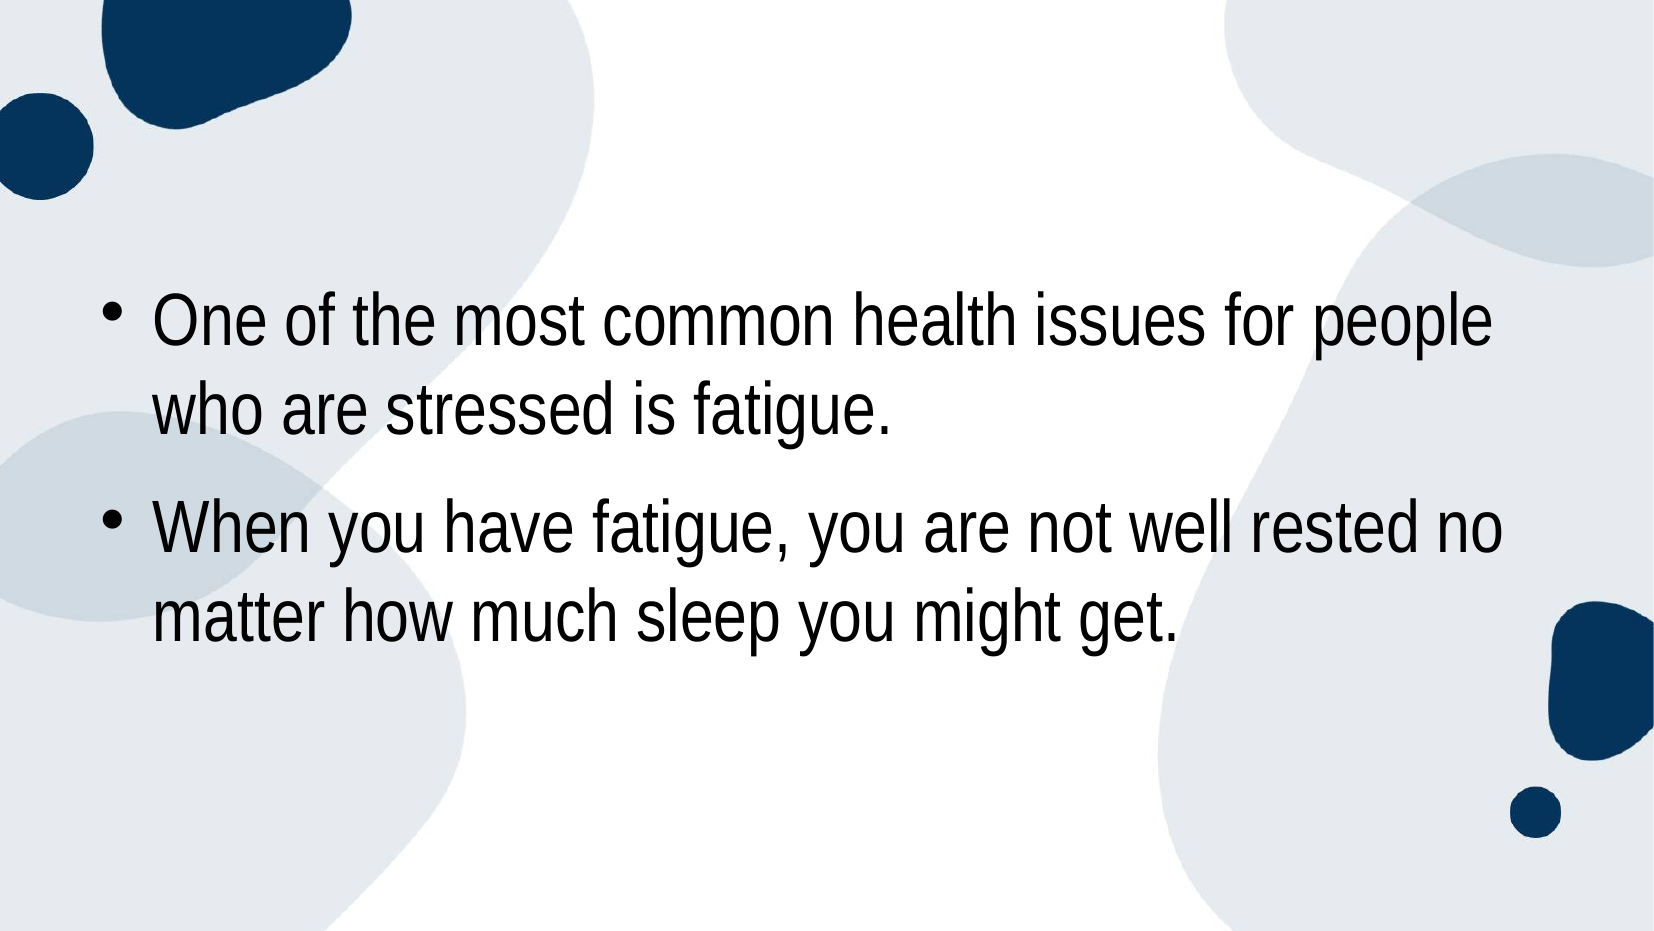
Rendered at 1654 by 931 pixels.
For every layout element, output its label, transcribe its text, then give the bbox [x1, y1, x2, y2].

picture [0, 0, 1654, 931]
text_box One of the most common health issues for people who are stressed is fatigue. When you have fatigue, you are not well rested no matter how much sleep you might get. [82, 271, 1571, 659]
text_box [82, 37, 1571, 193]
